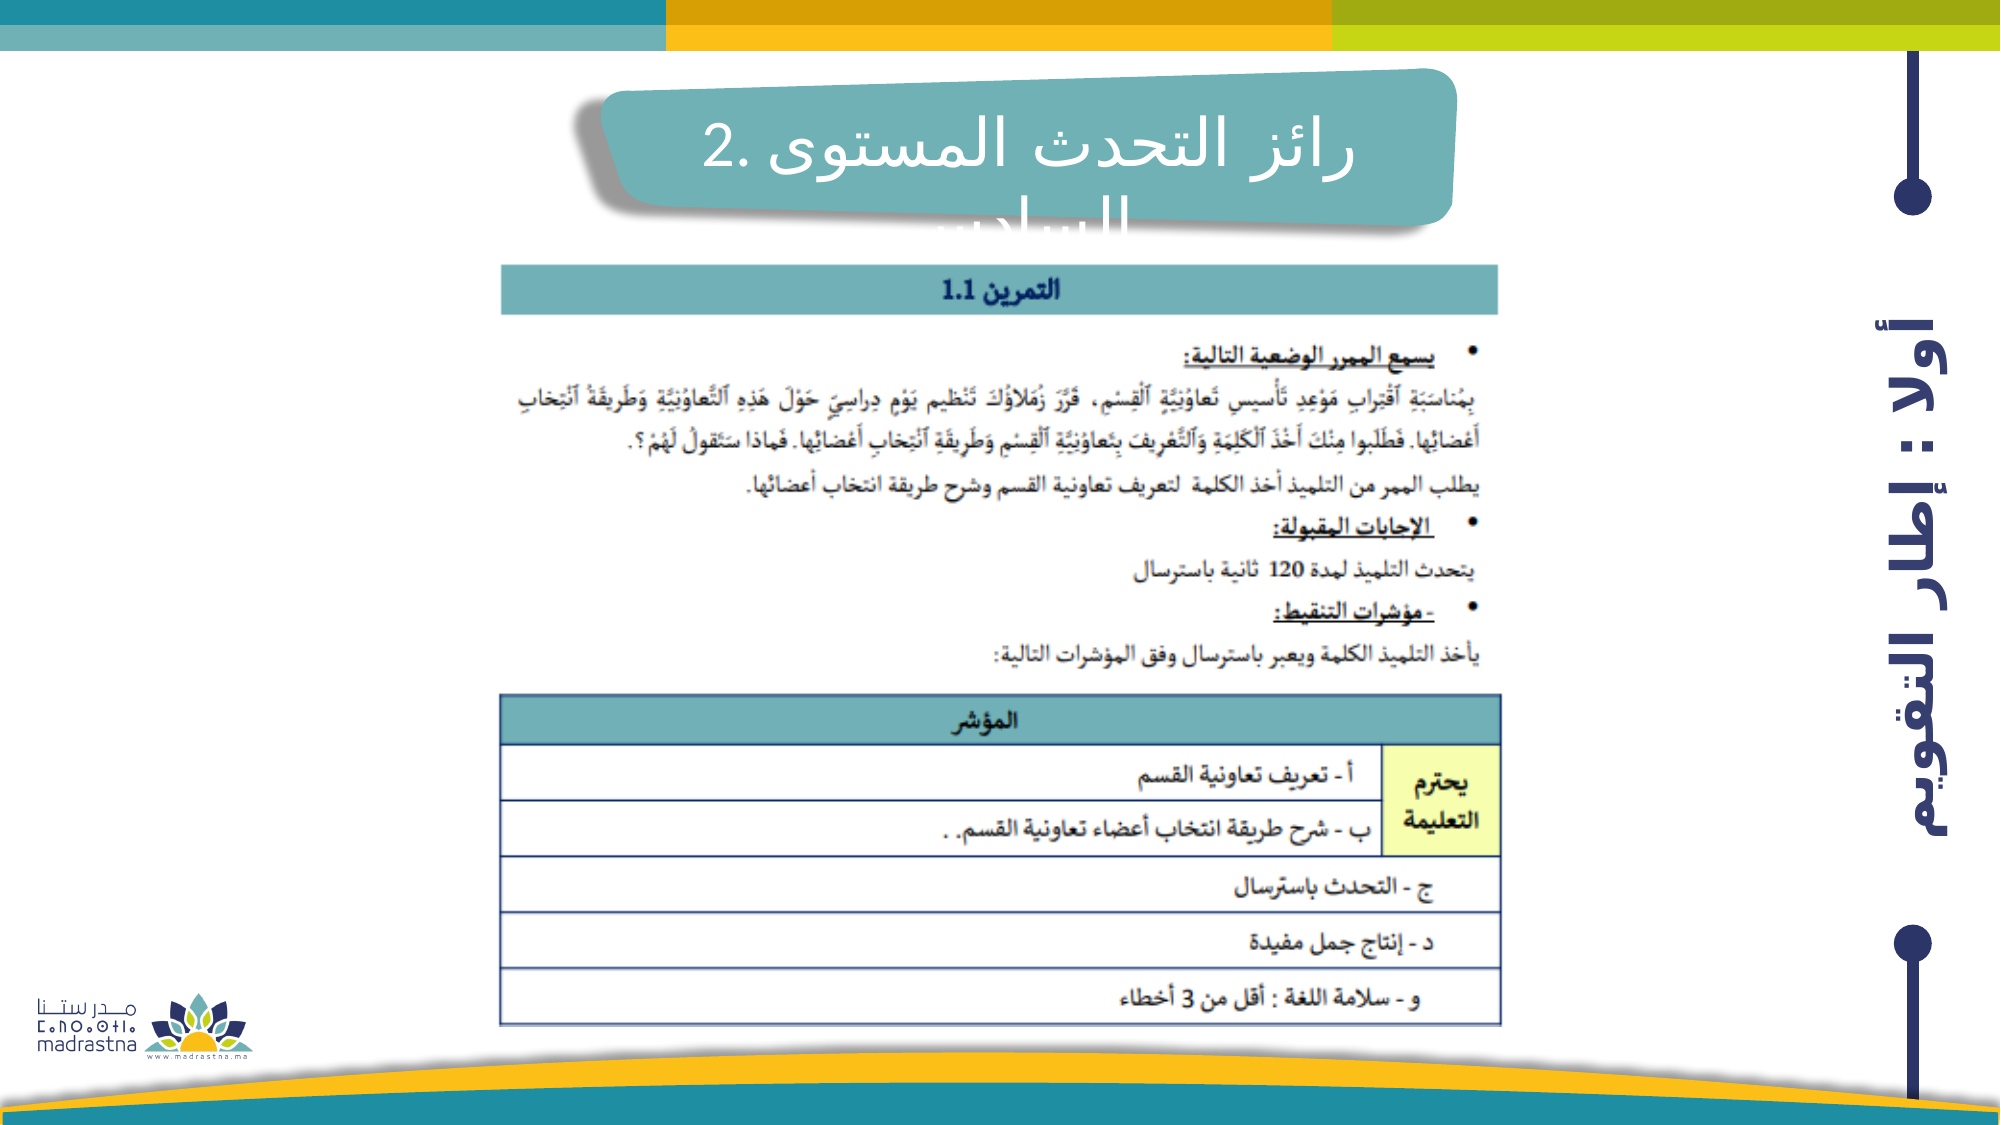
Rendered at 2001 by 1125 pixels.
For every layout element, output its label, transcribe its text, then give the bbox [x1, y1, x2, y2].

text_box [1894, 52, 1931, 215]
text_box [1894, 925, 1931, 1052]
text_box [0, 0, 2000, 52]
text_box أولا : إطار التقويم [1832, 136, 1988, 1021]
picture [492, 257, 1508, 1027]
picture [38, 993, 253, 1060]
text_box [0, 1052, 2000, 1125]
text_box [597, 38, 1463, 234]
